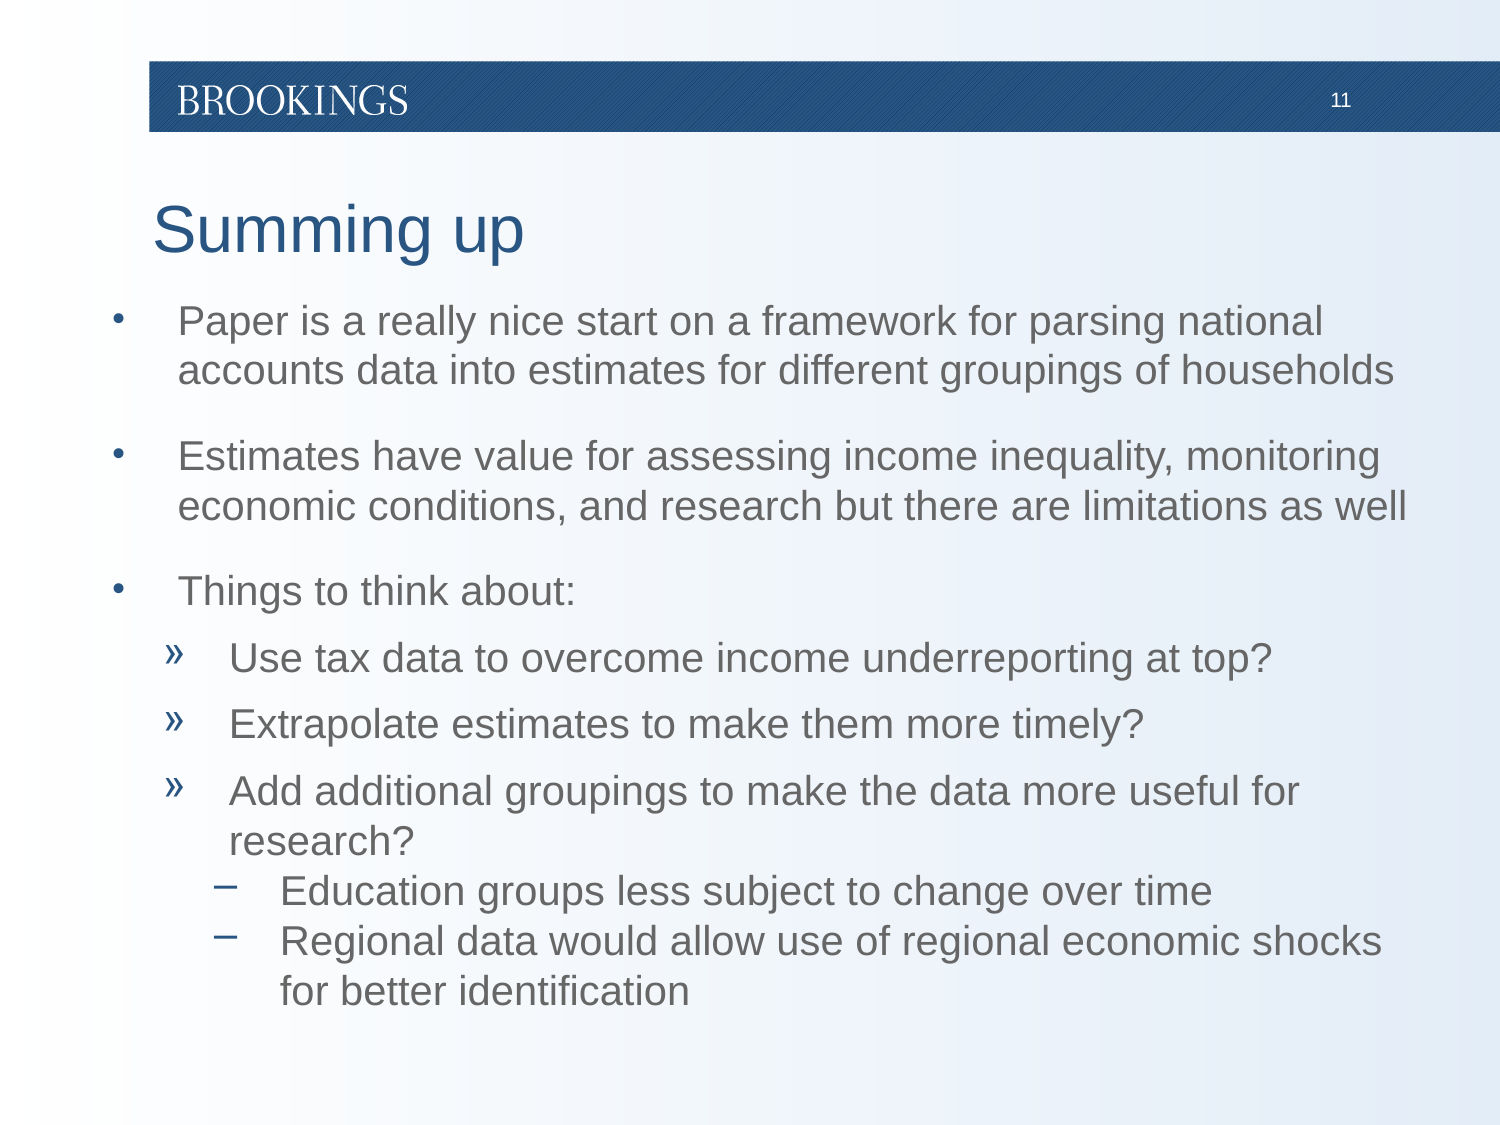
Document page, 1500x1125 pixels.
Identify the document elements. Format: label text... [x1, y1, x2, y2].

list Paper is a really nice start on a framework for parsing national accounts data into estimates for different groupings of households Estimates have value for assessing income inequality, monitoring economic conditions, and research but there are limitations as well Things to think about: Use tax data to overcome income underreporting at top? Extrapolate estimates to make them more timely? Add additional groupings to make the data more useful for research? Education groups less subject to change over time Regional data would allow use of regional economic shocks for better identification [74, 286, 1426, 951]
picture [178, 85, 407, 115]
title Summing up [146, 140, 1451, 312]
